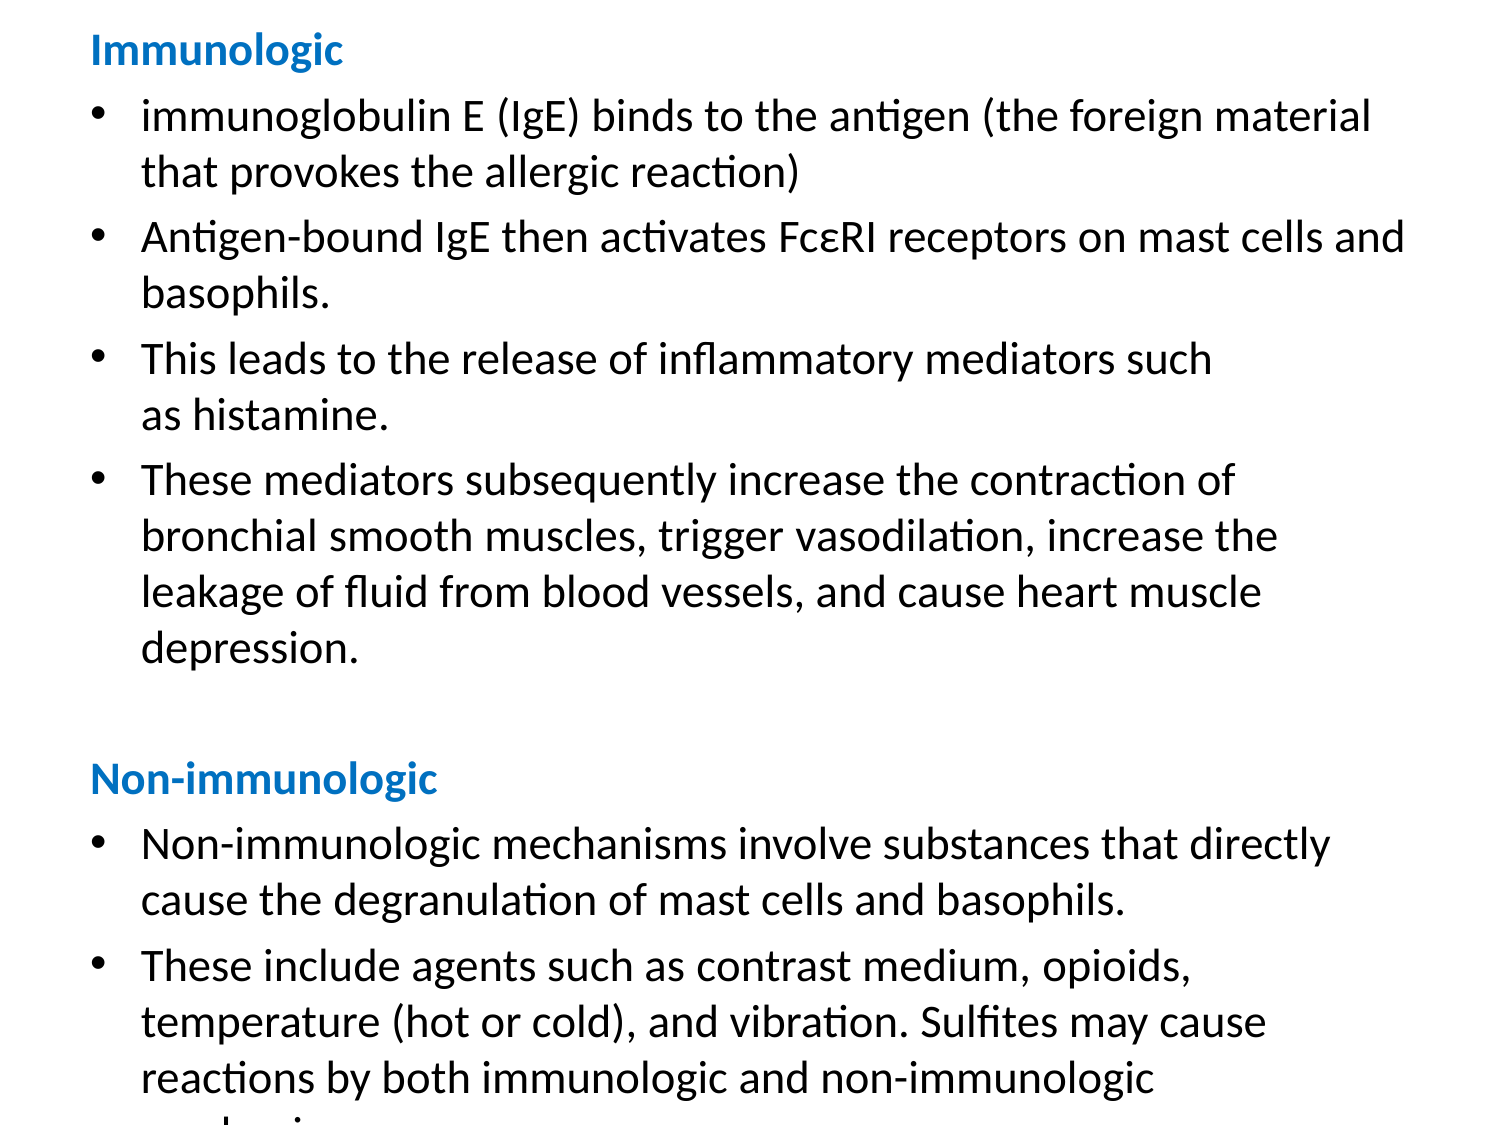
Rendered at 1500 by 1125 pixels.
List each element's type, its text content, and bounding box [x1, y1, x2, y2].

list Immunologic immunoglobulin E (IgE) binds to the antigen (the foreign material that provokes the allergic reaction) Antigen-bound IgE then activates FcεRI receptors on mast cells and basophils. This leads to the release of inflammatory mediators such as histamine. These mediators subsequently increase the contraction of bronchial smooth muscles, trigger vasodilation, increase the leakage of fluid from blood vessels, and cause heart muscle depression. Non-immunologic Non-immunologic mechanisms involve substances that directly cause the degranulation of mast cells and basophils. These include agents such as contrast medium, opioids, temperature (hot or cold), and vibration. Sulfites may cause reactions by both immunologic and non-immunologic mechanisms. [75, 11, 1425, 1125]
